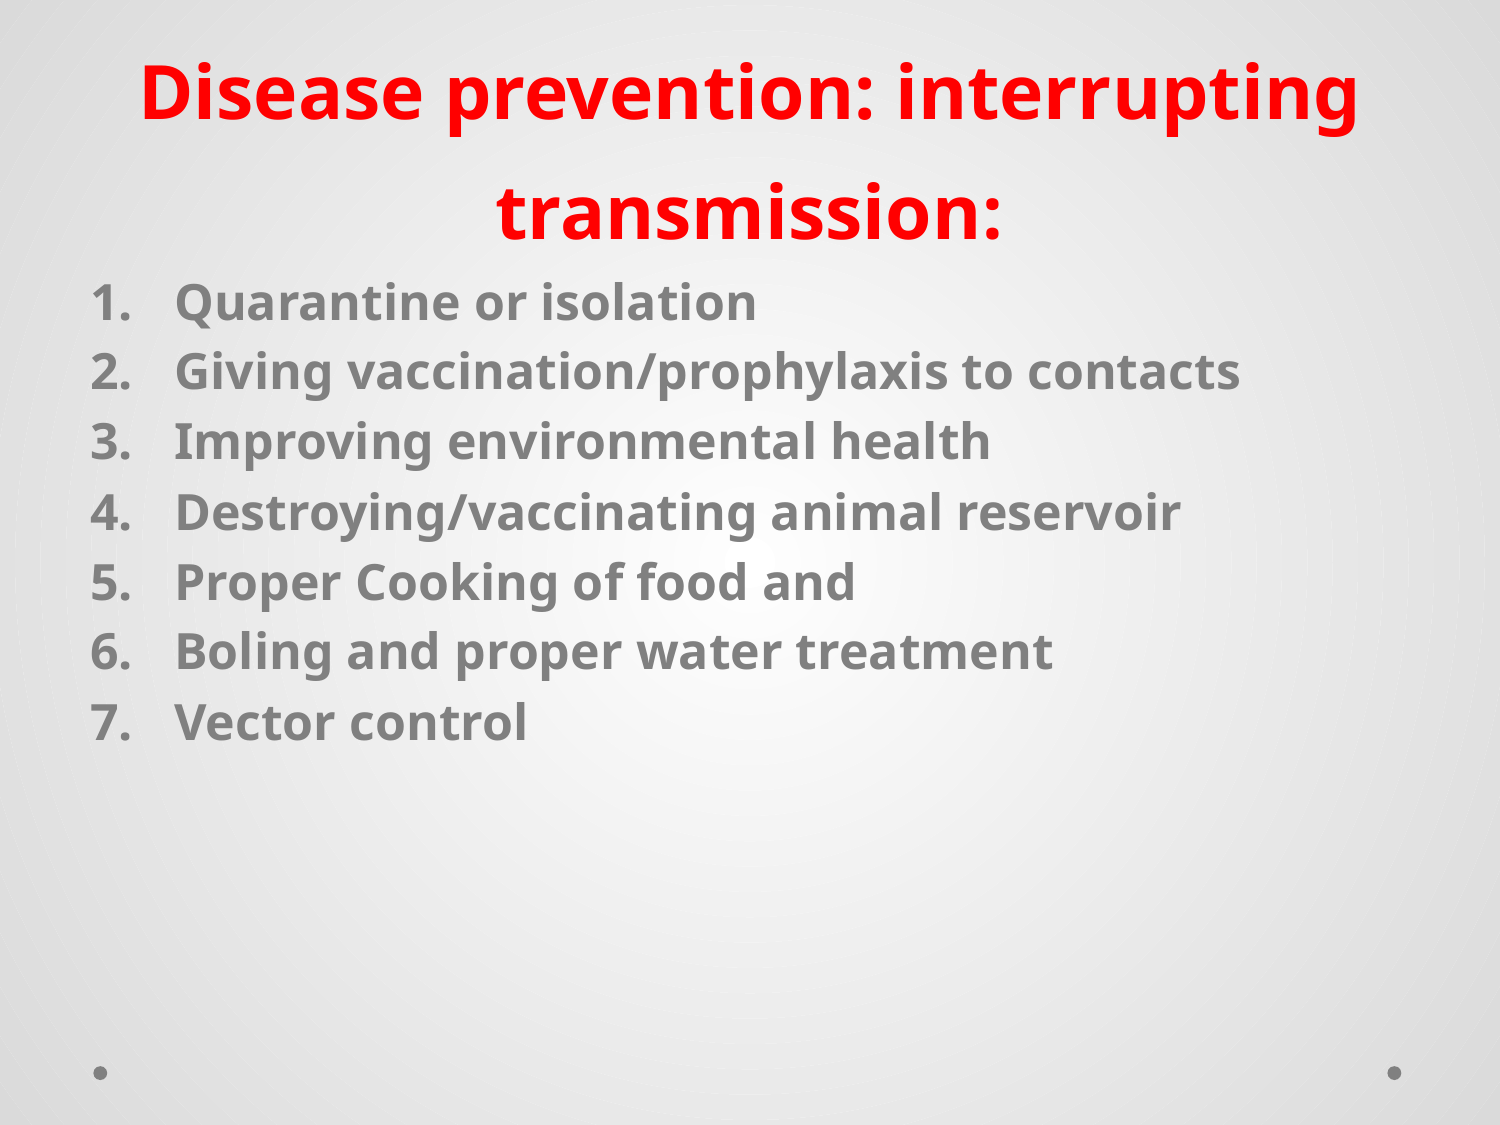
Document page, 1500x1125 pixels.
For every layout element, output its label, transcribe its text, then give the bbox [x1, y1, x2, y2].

list Quarantine or isolation Giving vaccination/prophylaxis to contacts Improving environmental health Destroying/vaccinating animal reservoir Proper Cooking of food and Boling and proper water treatment Vector control [75, 262, 1425, 1005]
title Disease prevention: interrupting transmission: [75, 0, 1425, 262]
